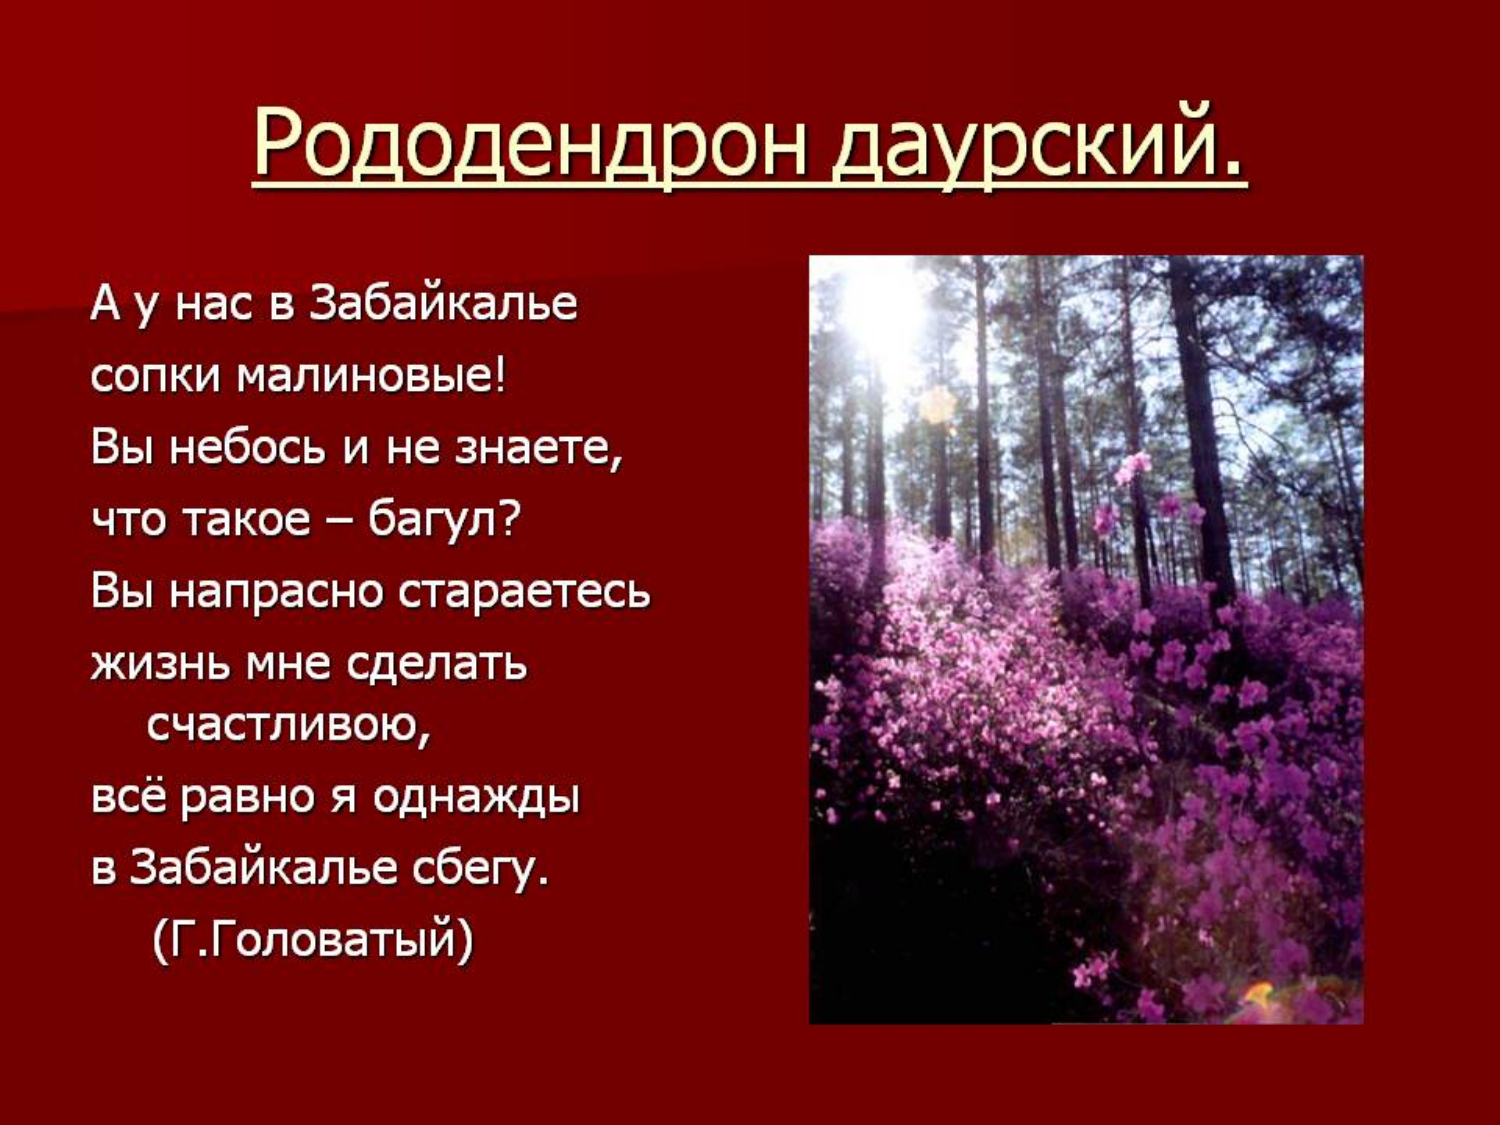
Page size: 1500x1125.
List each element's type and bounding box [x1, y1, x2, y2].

list [0, 0, 1500, 1125]
